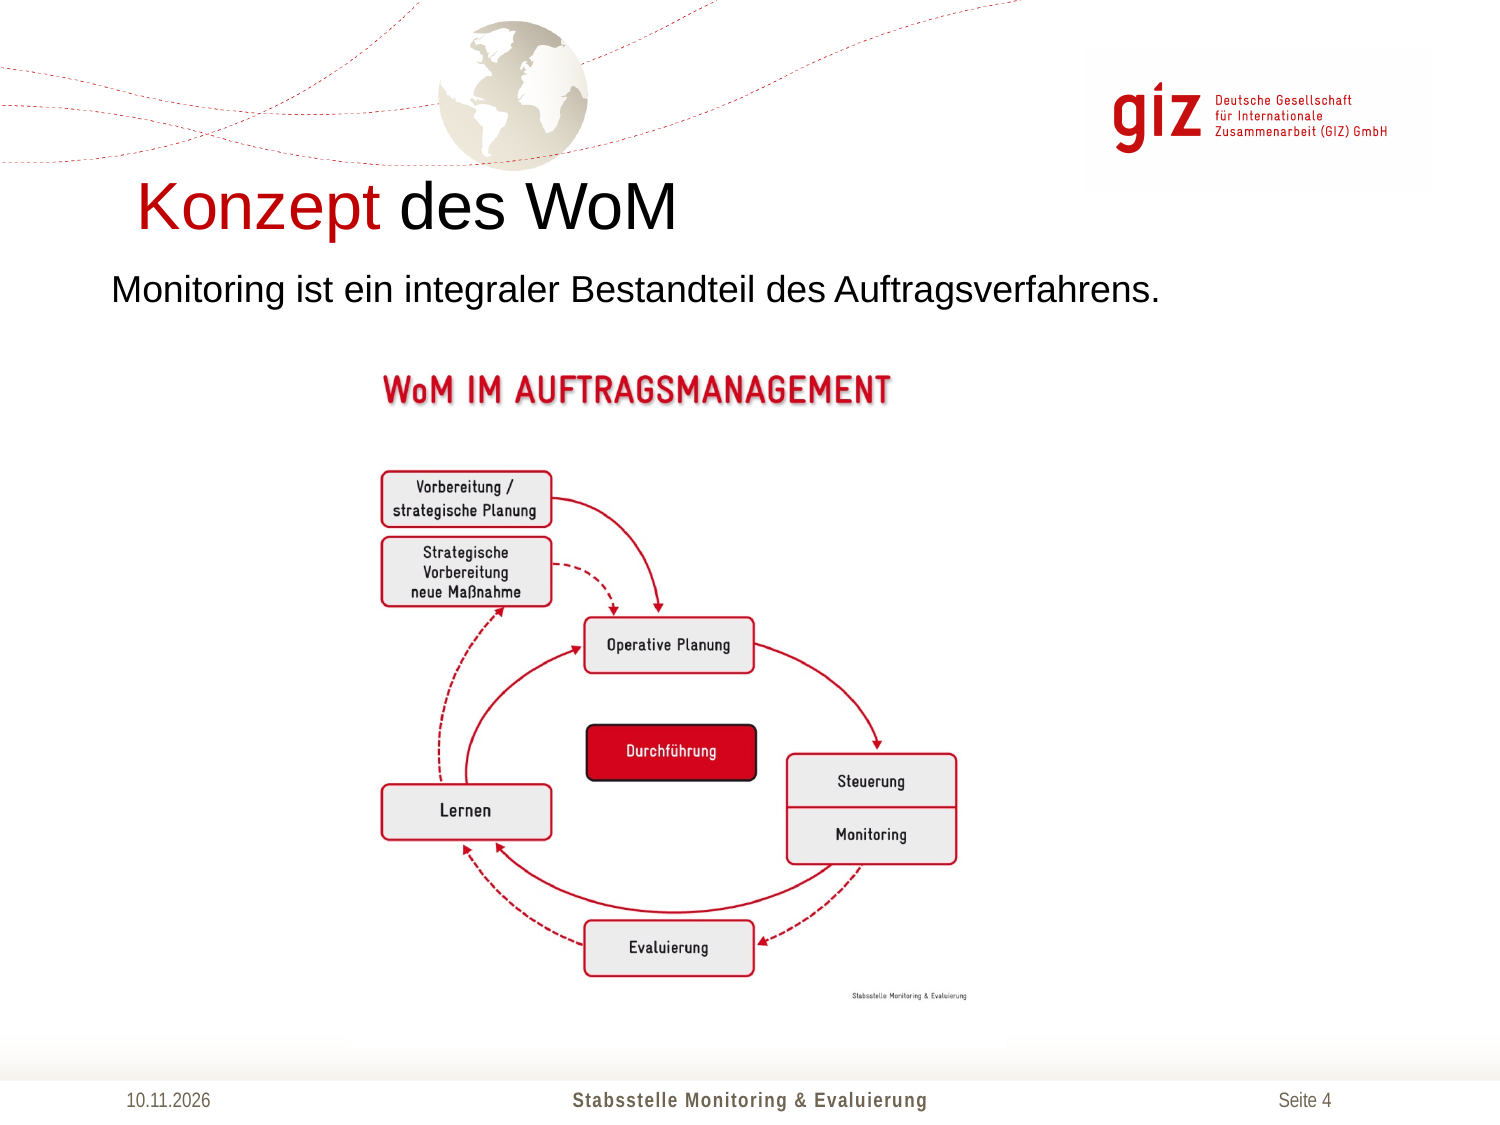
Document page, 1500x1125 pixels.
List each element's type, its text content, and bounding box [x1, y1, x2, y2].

title Konzept des WoM [121, 155, 1398, 257]
list Monitoring ist ein integraler Bestandteil des Auftragsverfahrens. [95, 257, 1389, 1028]
footer Stabsstelle Monitoring & Evaluierung [469, 1079, 1031, 1121]
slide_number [111, 1079, 325, 1121]
picture [0, 0, 1500, 194]
picture [0, 338, 1500, 1081]
